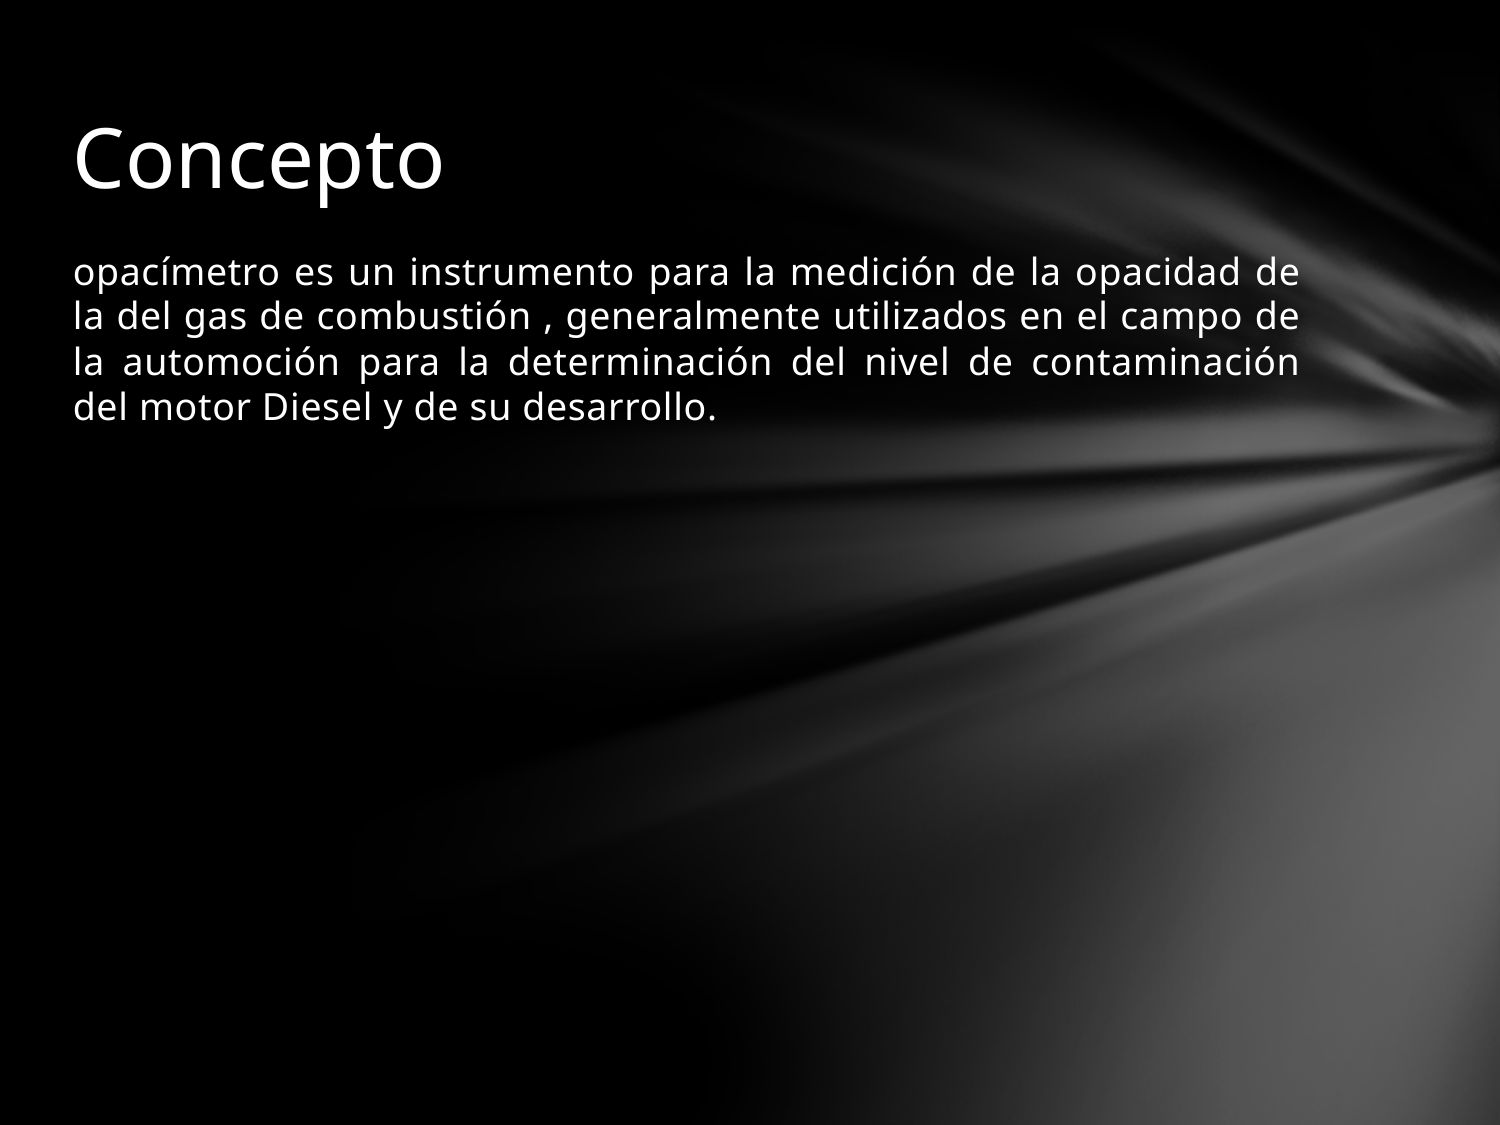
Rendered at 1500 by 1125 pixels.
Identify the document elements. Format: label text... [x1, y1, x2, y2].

title Concepto [57, 37, 1318, 213]
list opacímetro es un instrumento para la medición de la opacidad de la del gas de combustión , generalmente utilizados en el campo de la automoción para la determinación del nivel de contaminación del motor Diesel y de su desarrollo. [57, 239, 1318, 1015]
